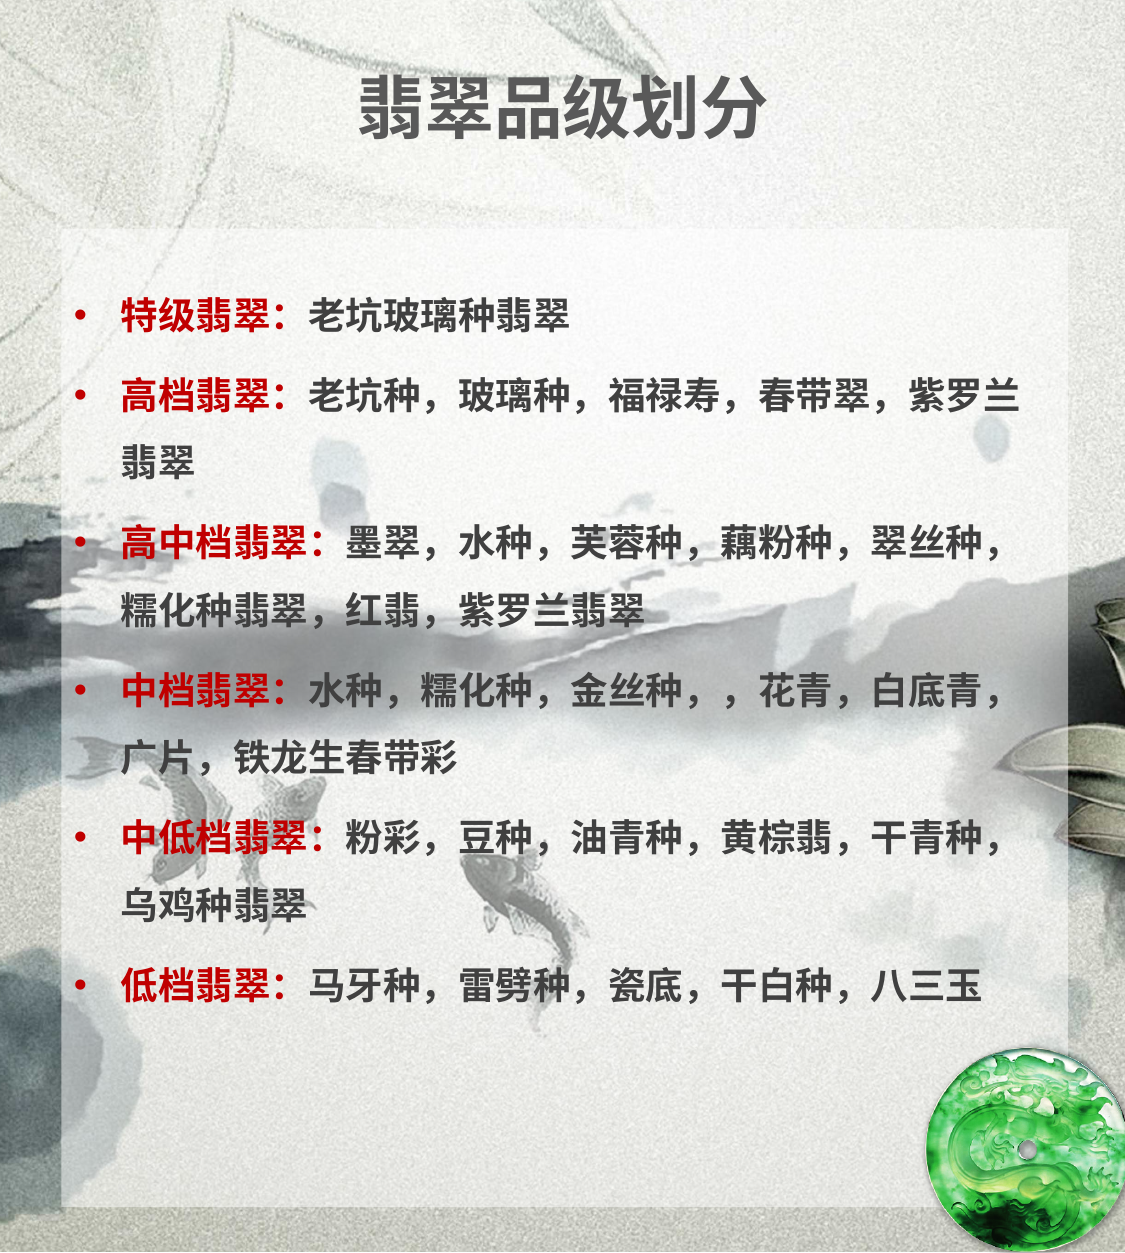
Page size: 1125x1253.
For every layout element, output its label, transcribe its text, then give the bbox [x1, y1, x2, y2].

list 特级翡翠：老坑玻璃种翡翠 高档翡翠：老坑种，玻璃种，福禄寿，春带翠，紫罗兰翡翠 高中档翡翠：墨翠，水种，芙蓉种，藕粉种，翠丝种，糯化种翡翠，红翡，紫罗兰翡翠 中档翡翠：水种，糯化种，金丝种，，花青，白底青，广片，铁龙生春带彩 中低档翡翠：粉彩，豆种，油青种，黄棕翡，干青种，乌鸡种翡翠 低档翡翠：马牙种，雷劈种，瓷底，干白种，八三玉 [58, 228, 1066, 1208]
picture [0, 0, 1125, 1253]
title 翡翠品级划分 [60, 32, 1066, 192]
